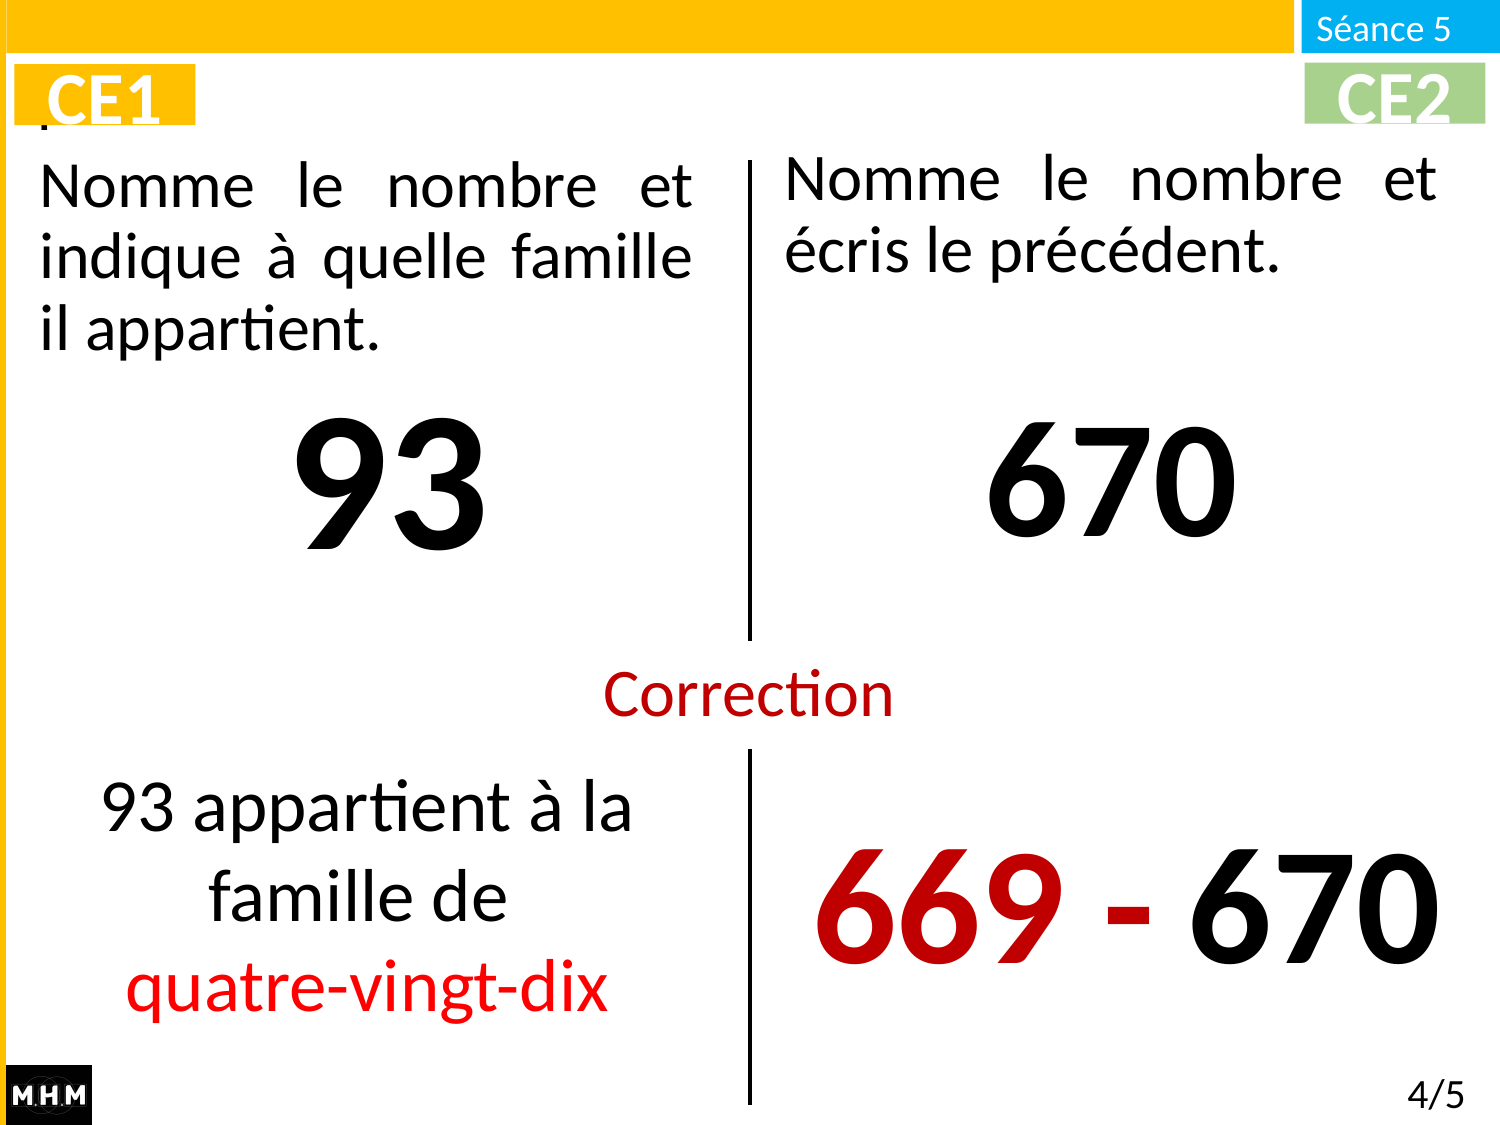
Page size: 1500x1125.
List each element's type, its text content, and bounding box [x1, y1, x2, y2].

text_box 669 - [790, 789, 1176, 1004]
text_box 93 appartient à la famille de quatre-vingt-dix [25, 749, 710, 1034]
text_box Nomme le nombre et écris le précédent. [769, 99, 1454, 330]
text_box Nomme le nombre et indique à quelle famille il appartient. [25, 142, 710, 373]
text_box 93 [186, 373, 589, 597]
text_box CE2 [1303, 62, 1487, 125]
text_box 670 [894, 362, 1329, 577]
text_box 670 [1176, 789, 1500, 1004]
text_box CE1 [13, 63, 196, 126]
picture [6, 1065, 92, 1125]
text_box Correction [588, 649, 1500, 739]
list 4/5 [1373, 1064, 1500, 1125]
